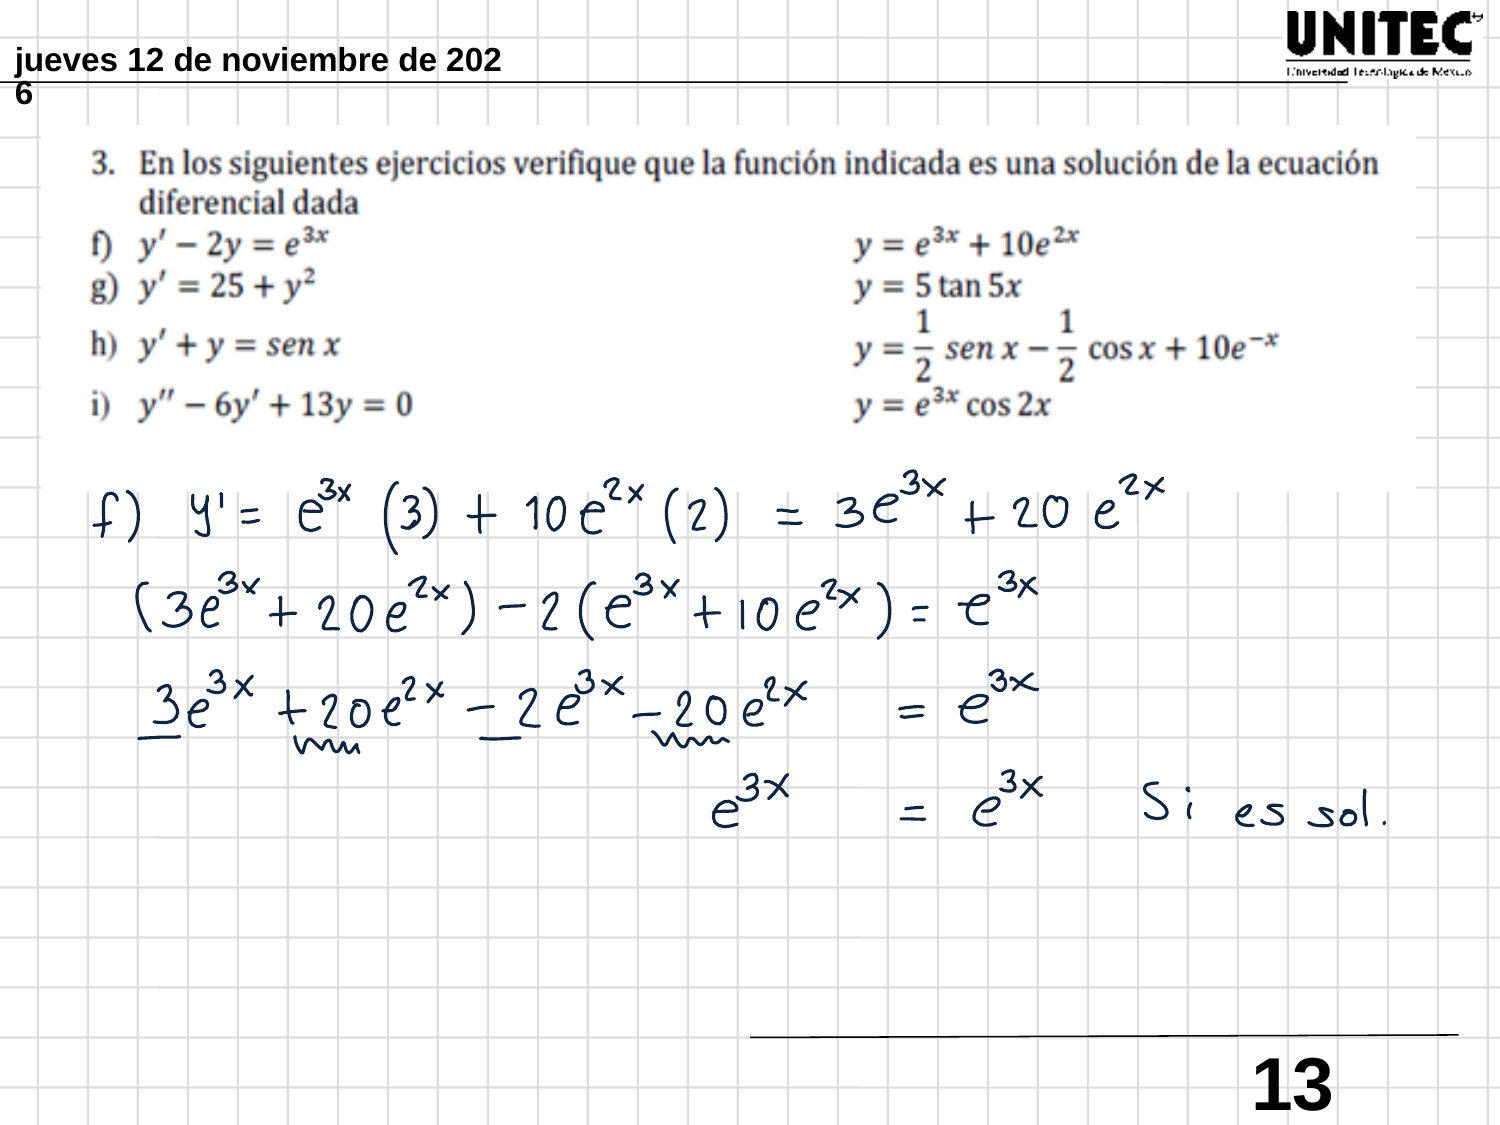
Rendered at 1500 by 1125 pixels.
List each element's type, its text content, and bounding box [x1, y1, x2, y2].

picture [1283, 11, 1483, 79]
picture [40, 125, 1416, 492]
slide_number lunes, 23 de enero de 2012 [0, 31, 526, 110]
slide_number 13 [1199, 1013, 1452, 1109]
